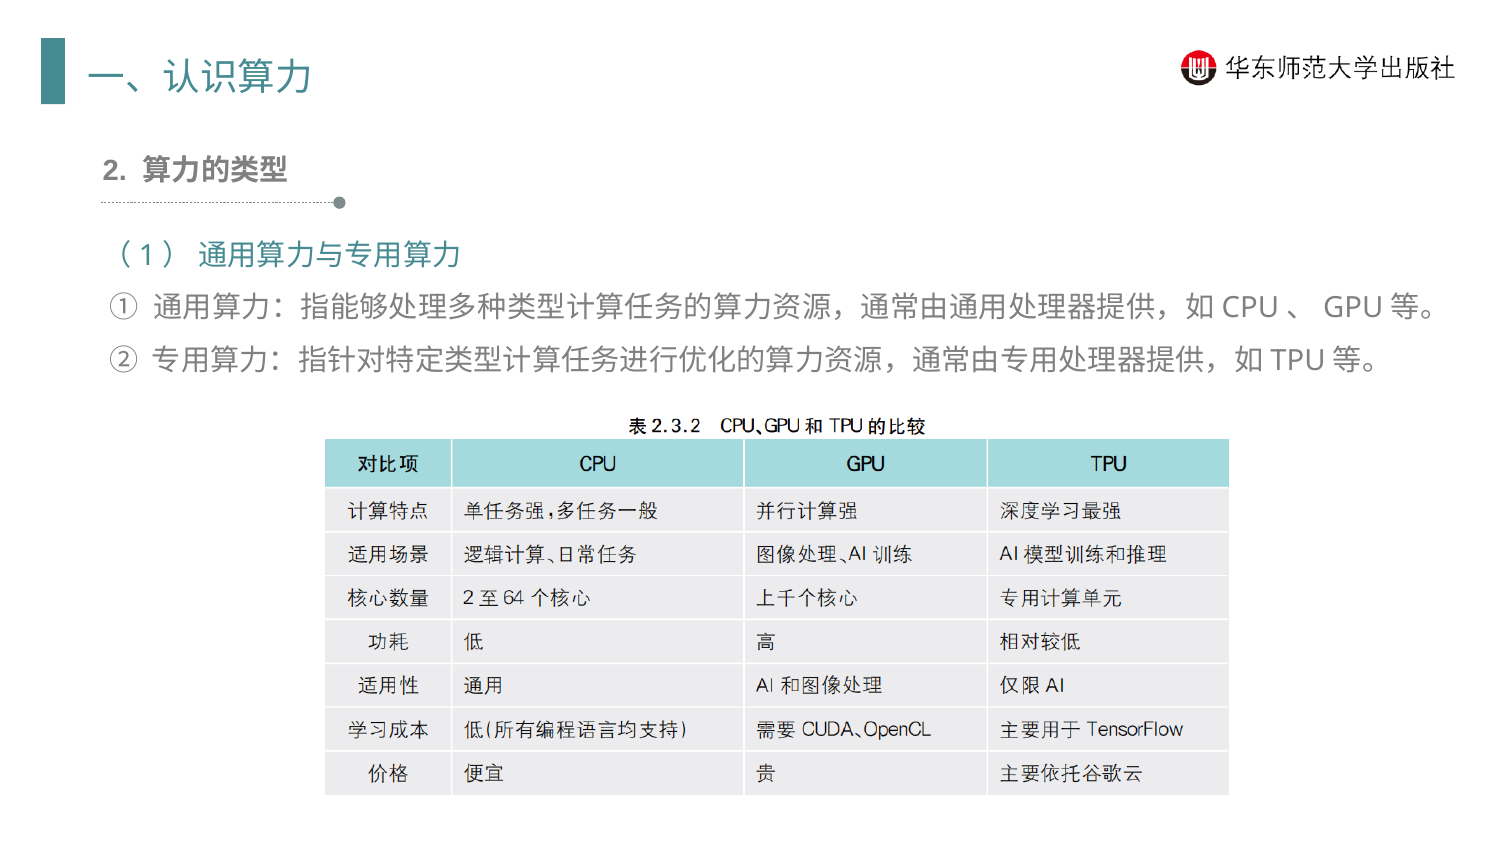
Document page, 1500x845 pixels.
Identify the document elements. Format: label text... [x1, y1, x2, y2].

picture [1181, 38, 1485, 86]
picture [306, 398, 1243, 816]
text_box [87, 144, 1436, 386]
text_box 一、认识算力 [76, 47, 615, 104]
